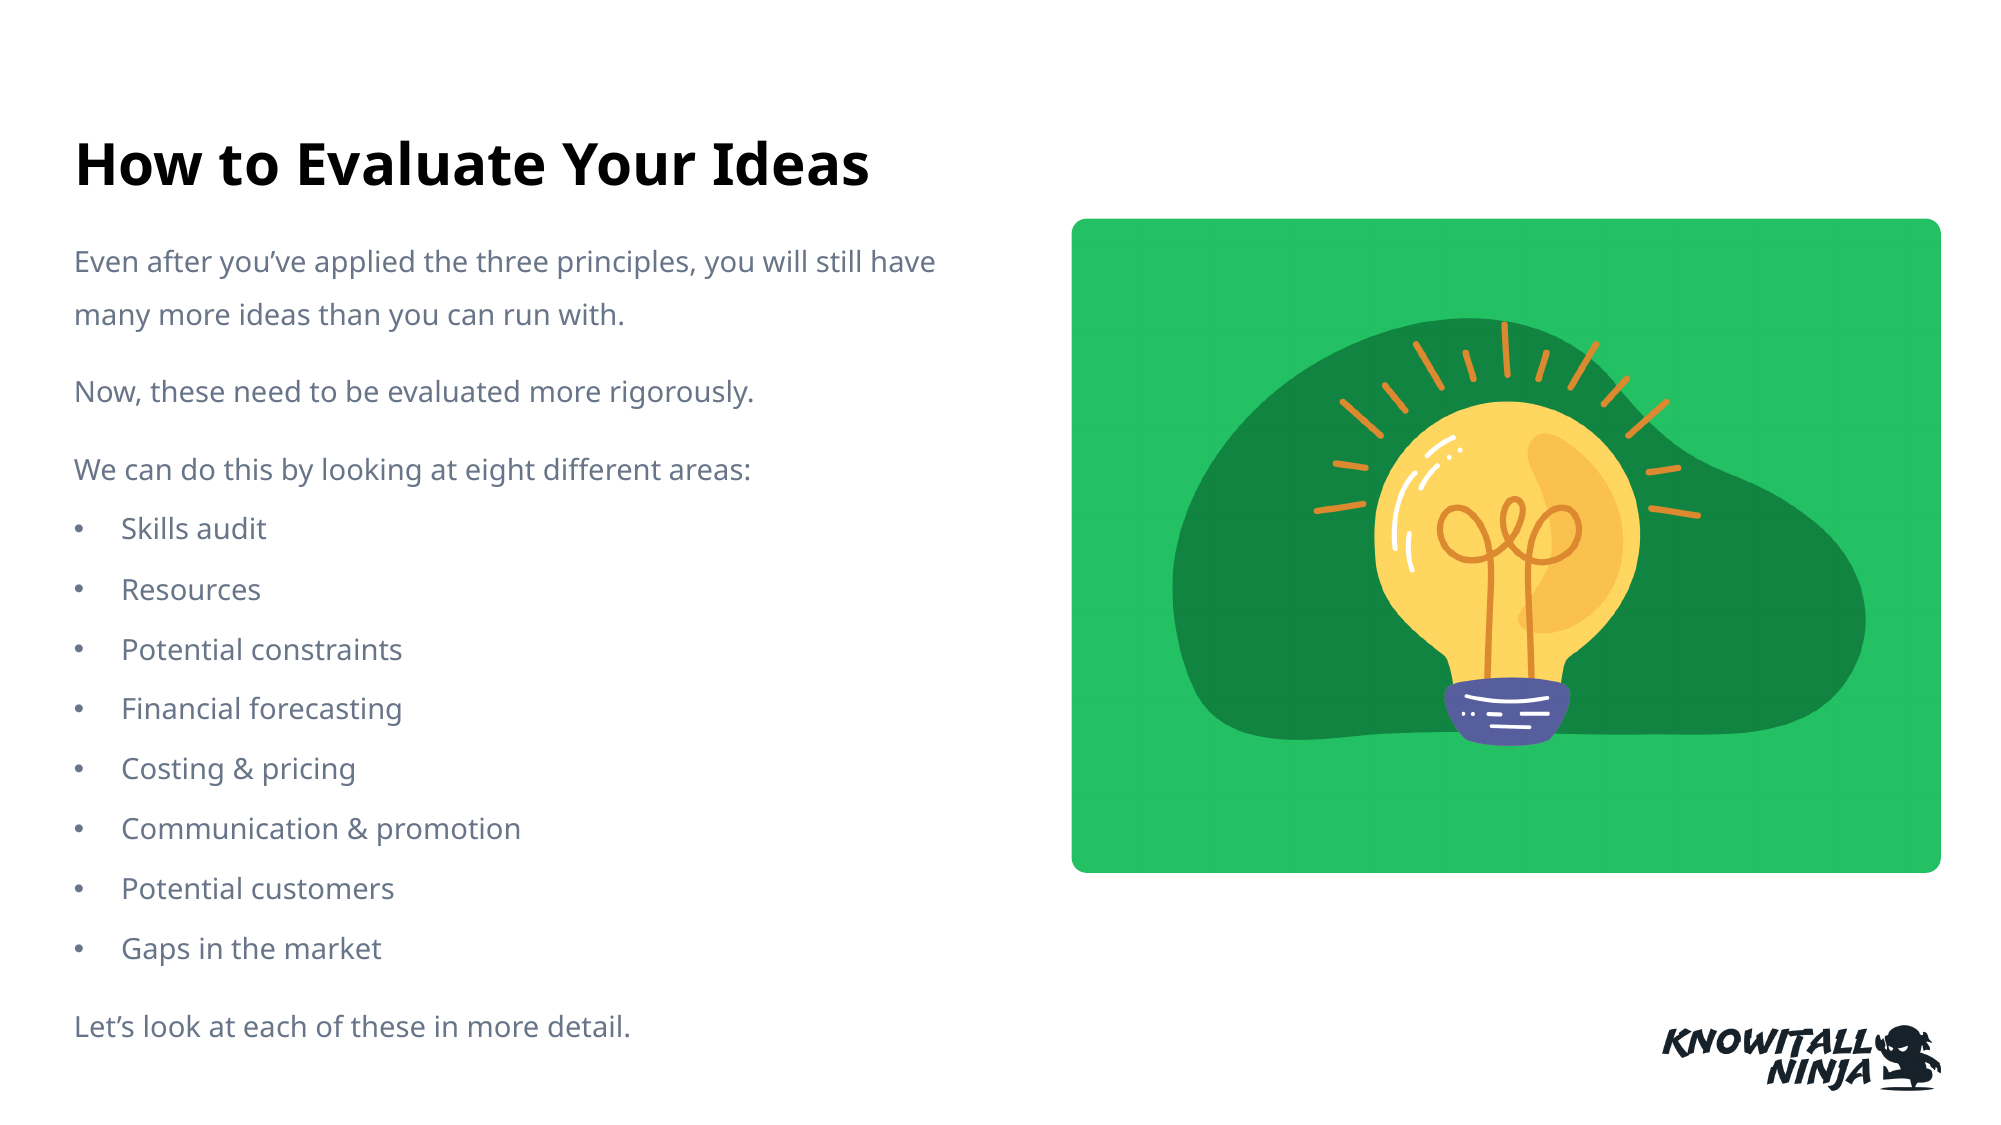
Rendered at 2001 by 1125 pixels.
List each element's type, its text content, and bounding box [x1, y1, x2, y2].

list Even after you’ve applied the three principles, you will still have many more ideas than you can run with. Now, these need to be evaluated more rigorously. We can do this by looking at eight different areas: Skills audit Resources Potential constraints Financial forecasting Costing & pricing Communication & promotion Potential customers Gaps in the market Let’s look at each of these in more detail. [59, 218, 1000, 1091]
picture [1662, 1025, 1941, 1091]
title How to Evaluate Your Ideas [59, 117, 1000, 206]
picture [1071, 218, 1942, 874]
